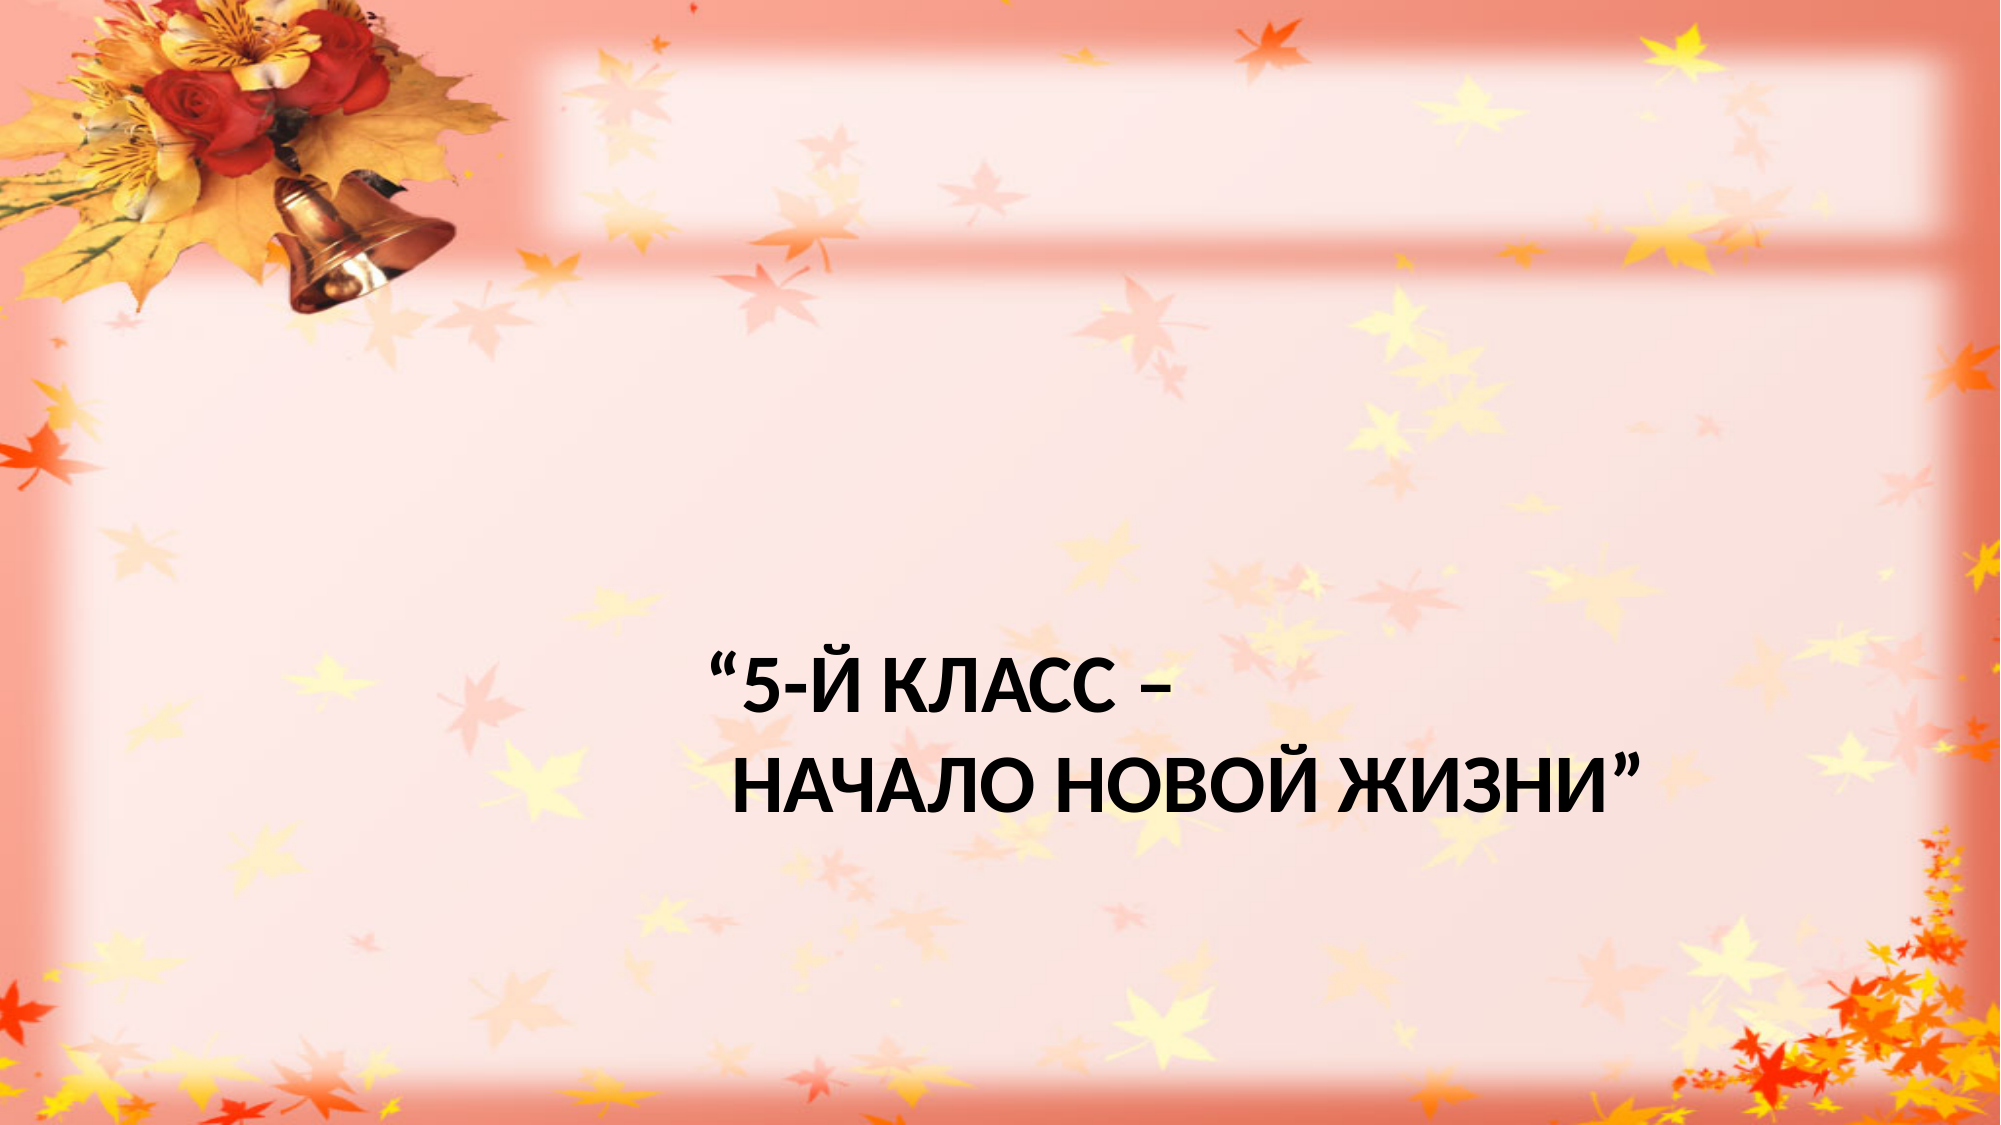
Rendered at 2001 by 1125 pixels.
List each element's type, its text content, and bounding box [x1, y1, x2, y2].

title “5-й класс – начало новой жизни” [385, 621, 1661, 846]
picture [0, 0, 2000, 1125]
